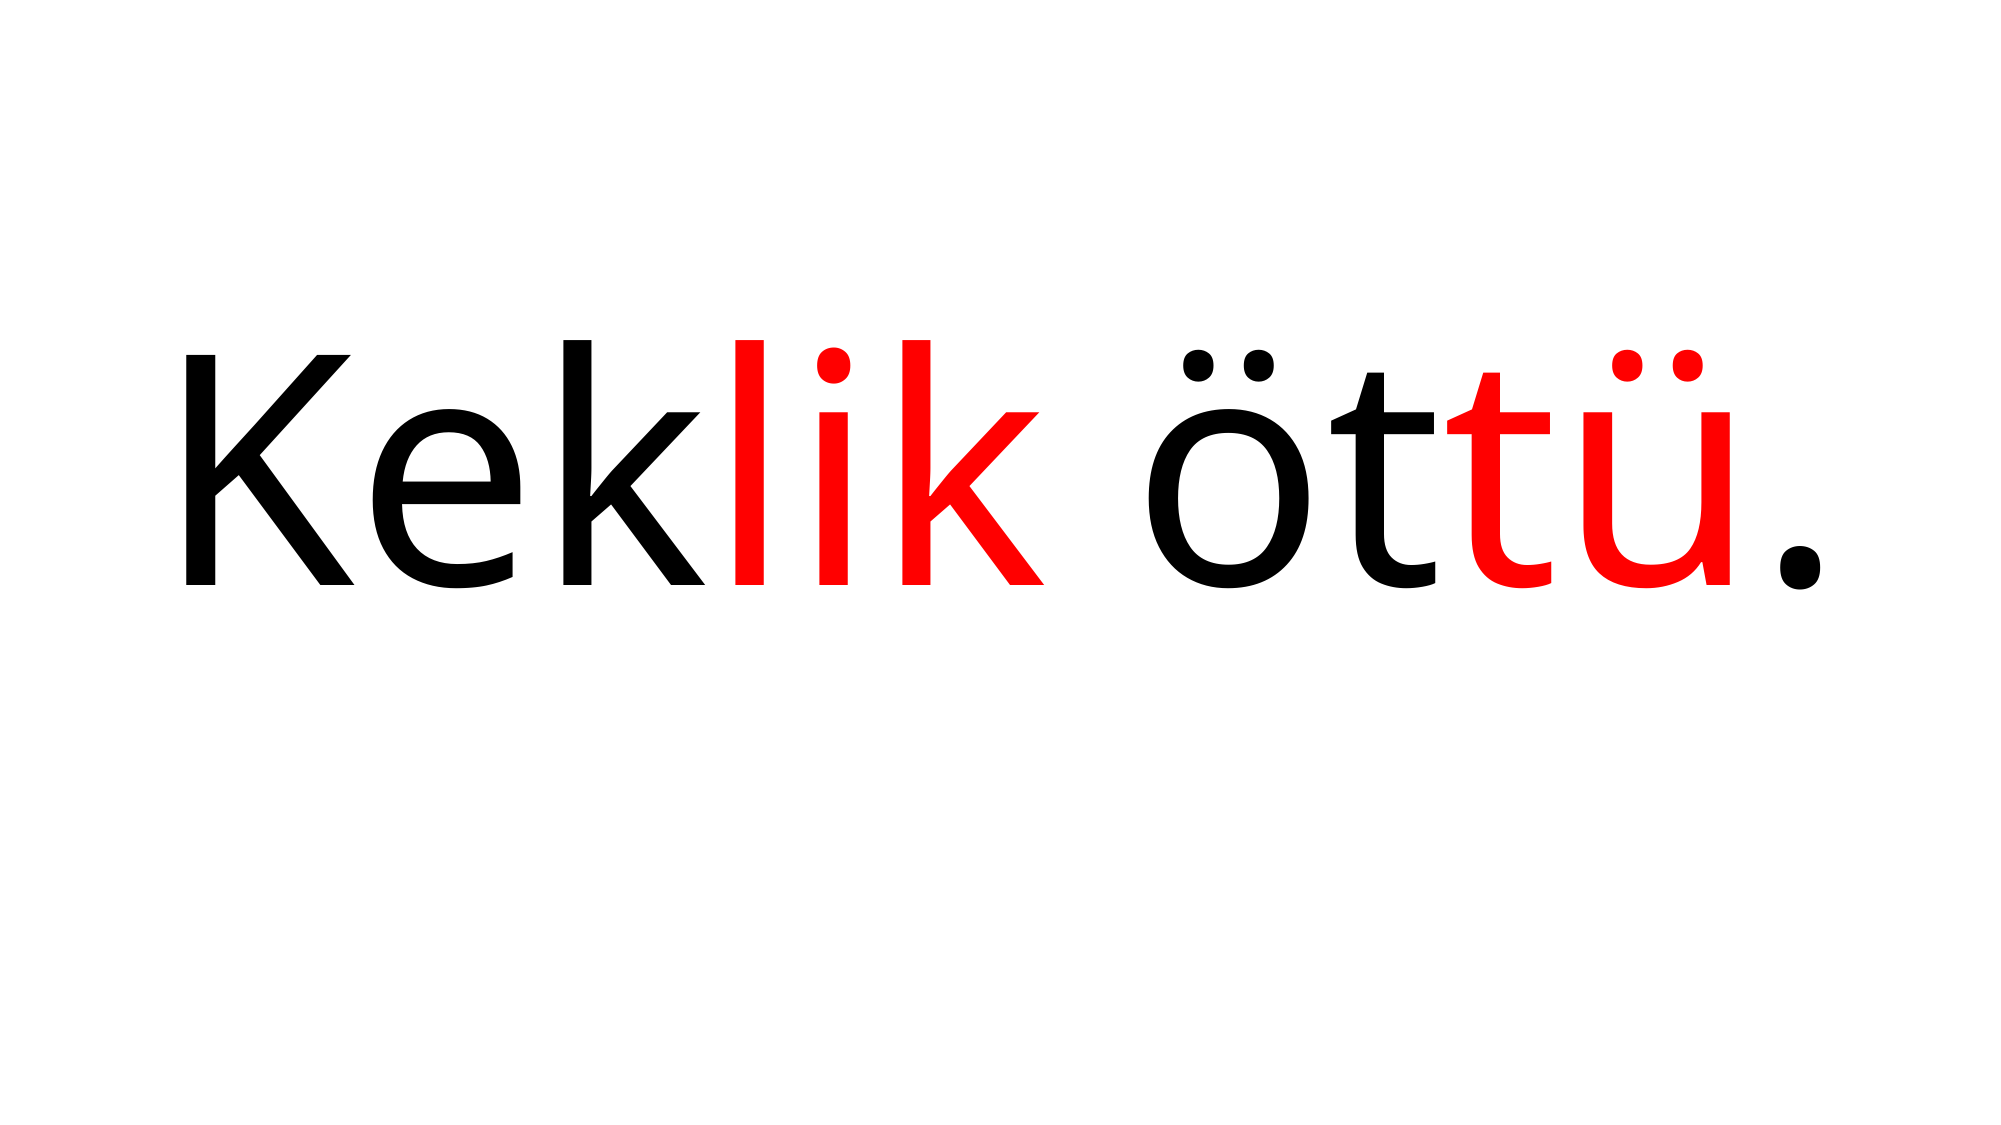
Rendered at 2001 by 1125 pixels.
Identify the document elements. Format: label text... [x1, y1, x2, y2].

list Keklik öttü. [137, 299, 1863, 1014]
